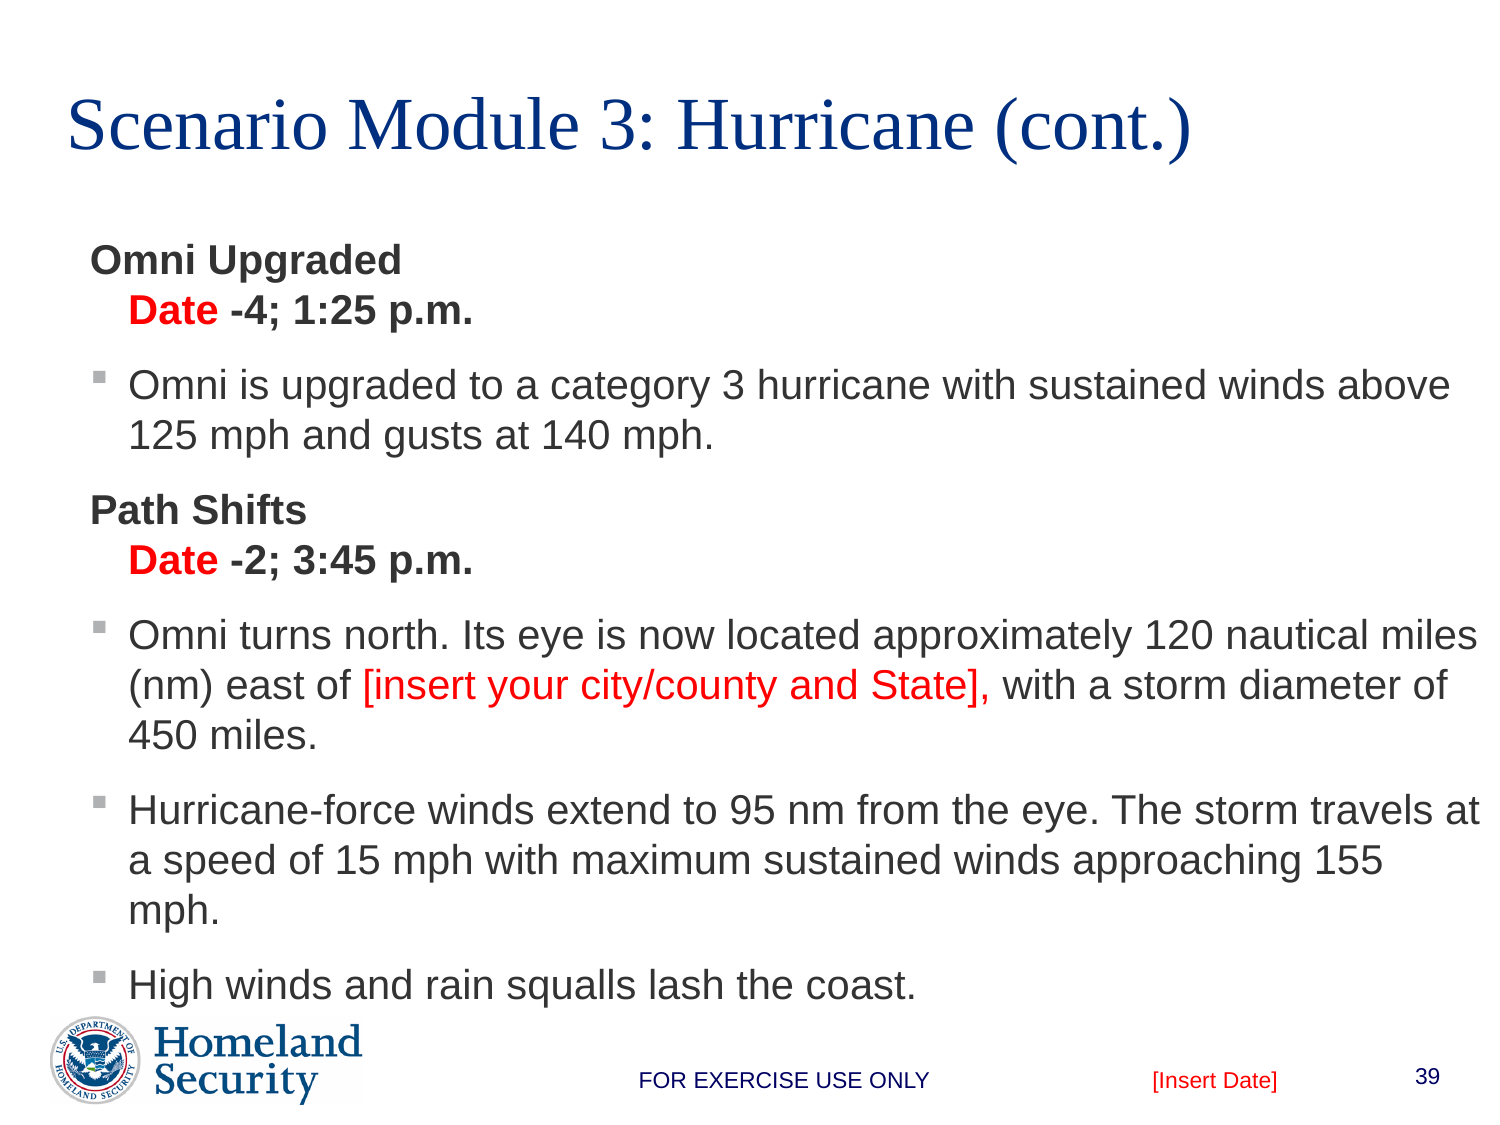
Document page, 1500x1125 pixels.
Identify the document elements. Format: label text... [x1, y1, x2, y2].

title Scenario Module 3: Hurricane (cont.) [51, 0, 1278, 173]
list Omni Upgraded Date -4; 1:25 p.m. Omni is upgraded to a category 3 hurricane with sustained winds above 125 mph and gusts at 140 mph. Path Shifts Date -2; 3:45 p.m. Omni turns north. Its eye is now located approximately 120 nautical miles (nm) east of [insert your city/county and State], with a storm diameter of 450 miles. Hurricane-force winds extend to 95 nm from the eye. The storm travels at a speed of 15 mph with maximum sustained winds approaching 155 mph. High winds and rain squalls lash the coast. [75, 224, 1500, 968]
picture [50, 1016, 363, 1105]
slide_number 39 [1399, 1053, 1476, 1097]
